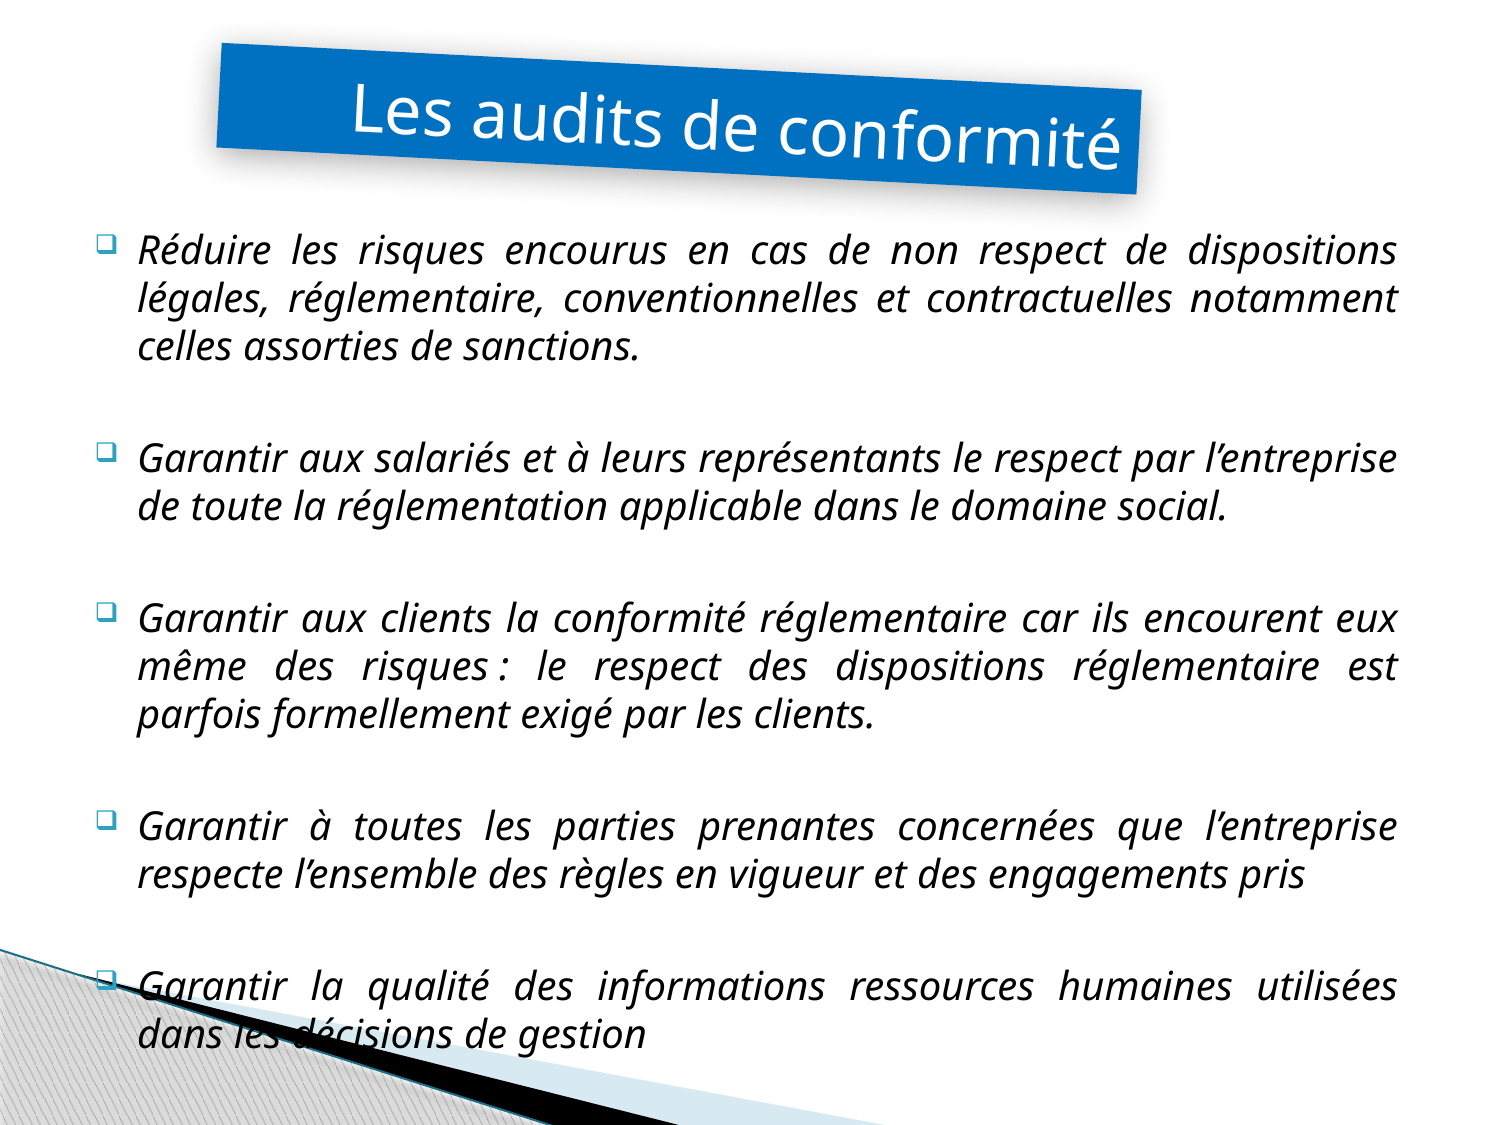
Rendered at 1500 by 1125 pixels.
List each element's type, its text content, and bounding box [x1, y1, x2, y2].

text_box [183, 408, 1436, 469]
text_box Les audits de conformité [216, 42, 1142, 195]
list Réduire les risques encourus en cas de non respect de dispositions légales, réglementaire, conventionnelles et contractuelles notamment celles assorties de sanctions. Garantir aux salariés et à leurs représentants le respect par l’entreprise de toute la réglementation applicable dans le domaine social. Garantir aux clients la conformité réglementaire car ils encourent eux même des risques : le respect des dispositions réglementaire est parfois formellement exigé par les clients. Garantir à toutes les parties prenantes concernées que l’entreprise respecte l’ensemble des règles en vigueur et des engagements pris Garantir la qualité des informations ressources humaines utilisées dans les décisions de gestion [64, 160, 1415, 1083]
